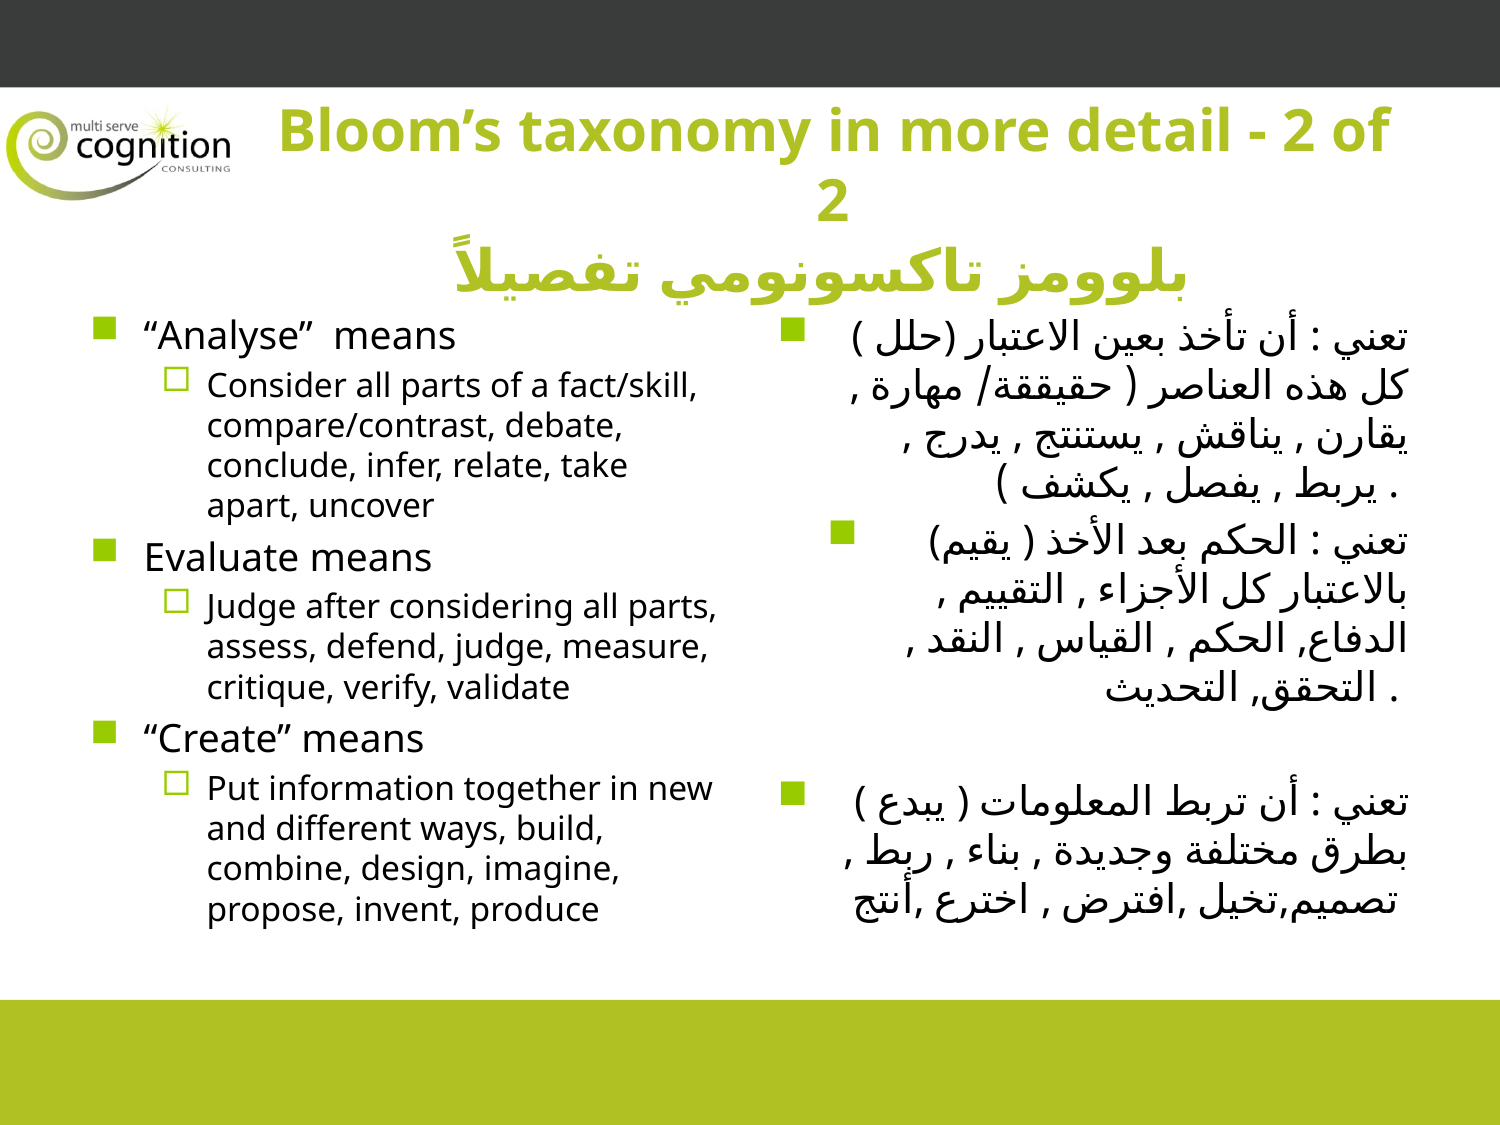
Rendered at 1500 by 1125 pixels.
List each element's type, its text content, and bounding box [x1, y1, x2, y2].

list “Analyse” means Consider all parts of a fact/skill, compare/contrast, debate, conclude, infer, relate, take apart, uncover Evaluate means Judge after considering all parts, assess, defend, judge, measure, critique, verify, validate “Create” means Put information together in new and different ways, build, combine, design, imagine, propose, invent, produce [74, 302, 738, 977]
list ( حلل) تعني : أن تأخذ بعين الاعتبار كل هذه العناصر ( حقيققة/ مهارة , يقارن , يناقش , يستنتج , يدرج , يربط , يفصل , يكشف ) . (يقيم ) تعني : الحكم بعد الأخذ بالاعتبار كل الأجزاء , التقييم , الدفاع, الحكم , القياس , النقد , التحقق, التحديث . ( يبدع ) تعني : أن تربط المعلومات بطرق مختلفة وجديدة , بناء , ربط , تصميم,تخيل ,افترض , اخترع ,أنتج [762, 302, 1426, 977]
picture [0, 101, 237, 207]
title Bloom’s taxonomy in more detail - 2 of 2 بلوومز تاكسونومي تفصيلاً [241, 113, 1426, 283]
